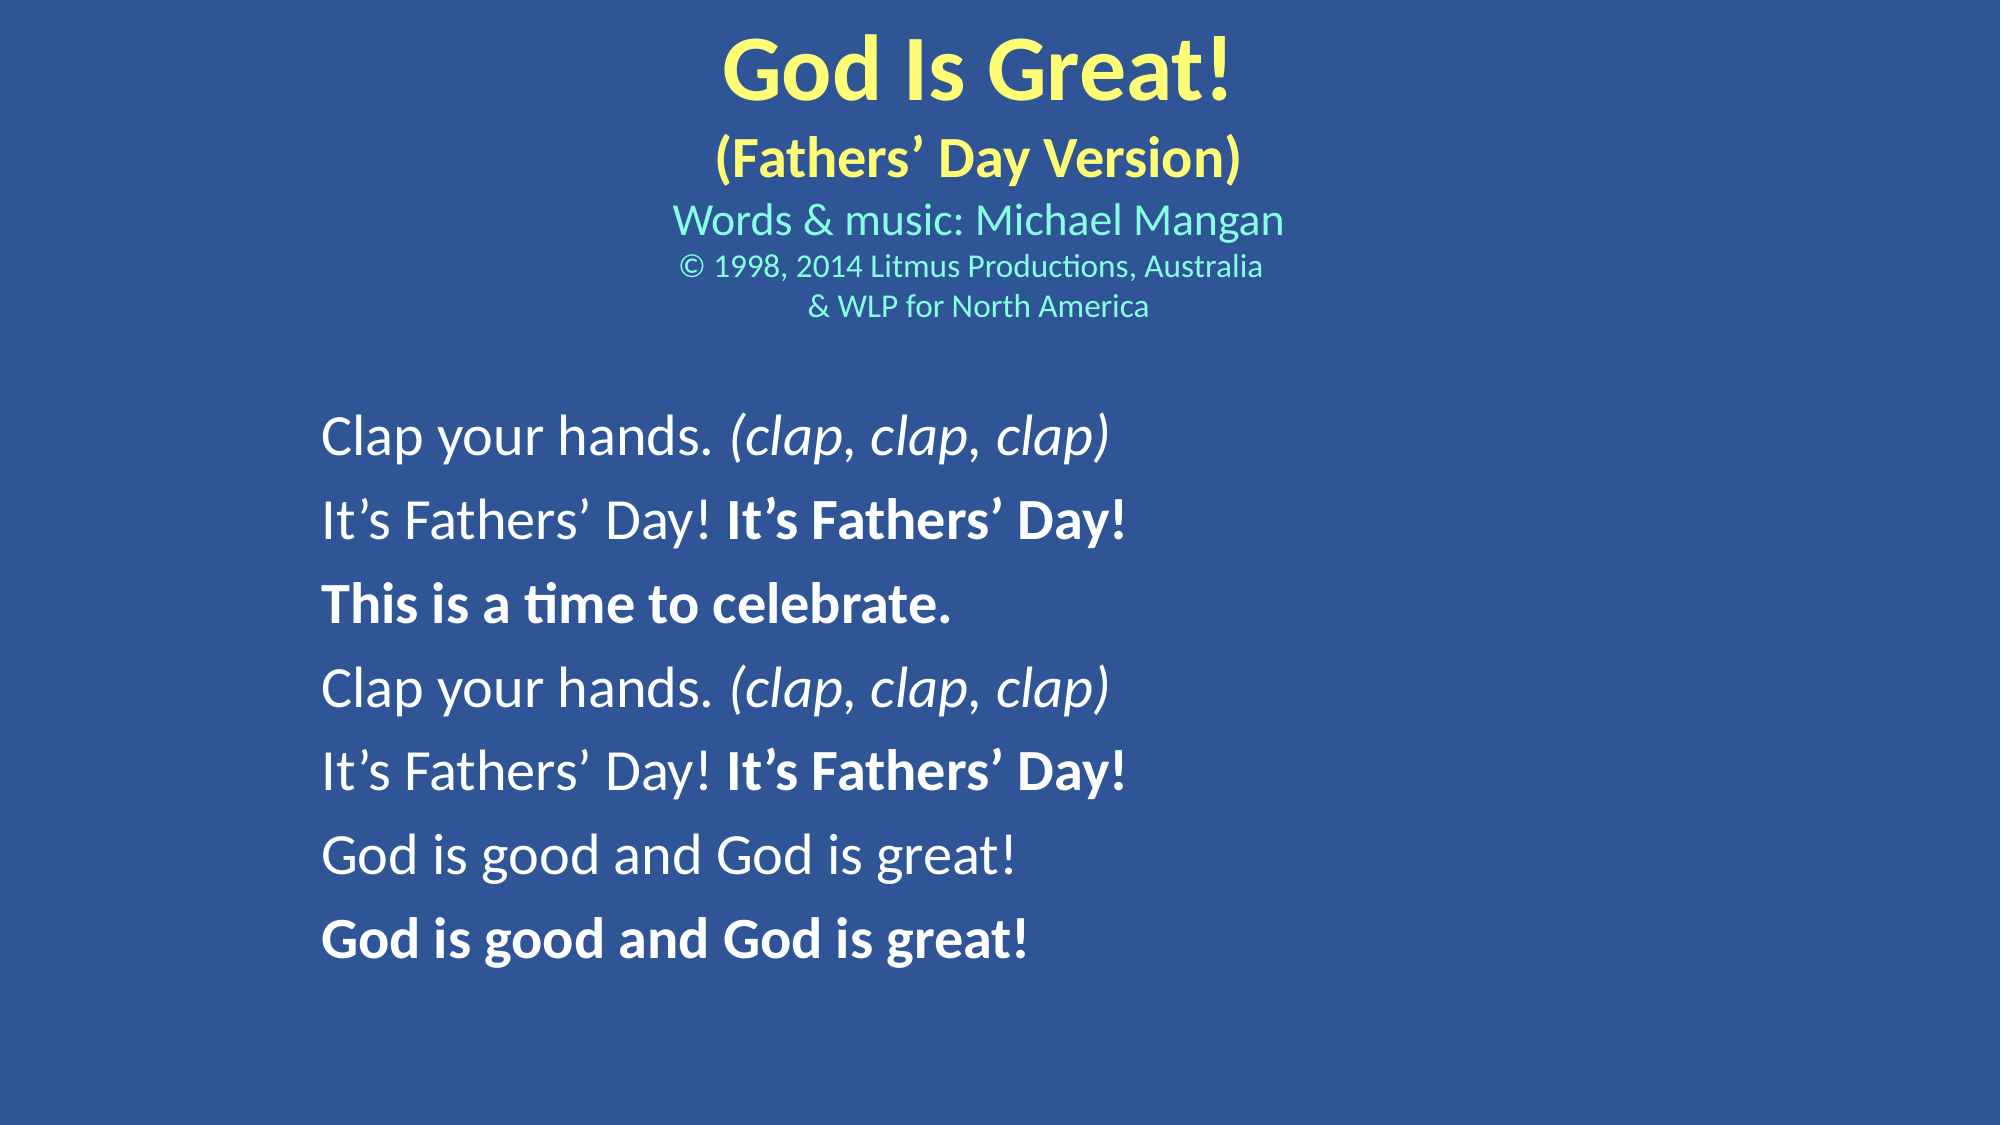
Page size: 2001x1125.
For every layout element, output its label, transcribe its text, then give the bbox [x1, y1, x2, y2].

list Clap your hands. (clap, clap, clap) It’s Fathers’ Day! It’s Fathers’ Day! This is a time to celebrate. Clap your hands. (clap, clap, clap) It’s Fathers’ Day! It’s Fathers’ Day! God is good and God is great! God is good and God is great! [306, 397, 1694, 1000]
text_box God Is Great! (Fathers’ Day Version) Words & music: Michael Mangan © 1998, 2014 Litmus Productions, Australia & WLP for North America [291, 0, 1667, 345]
